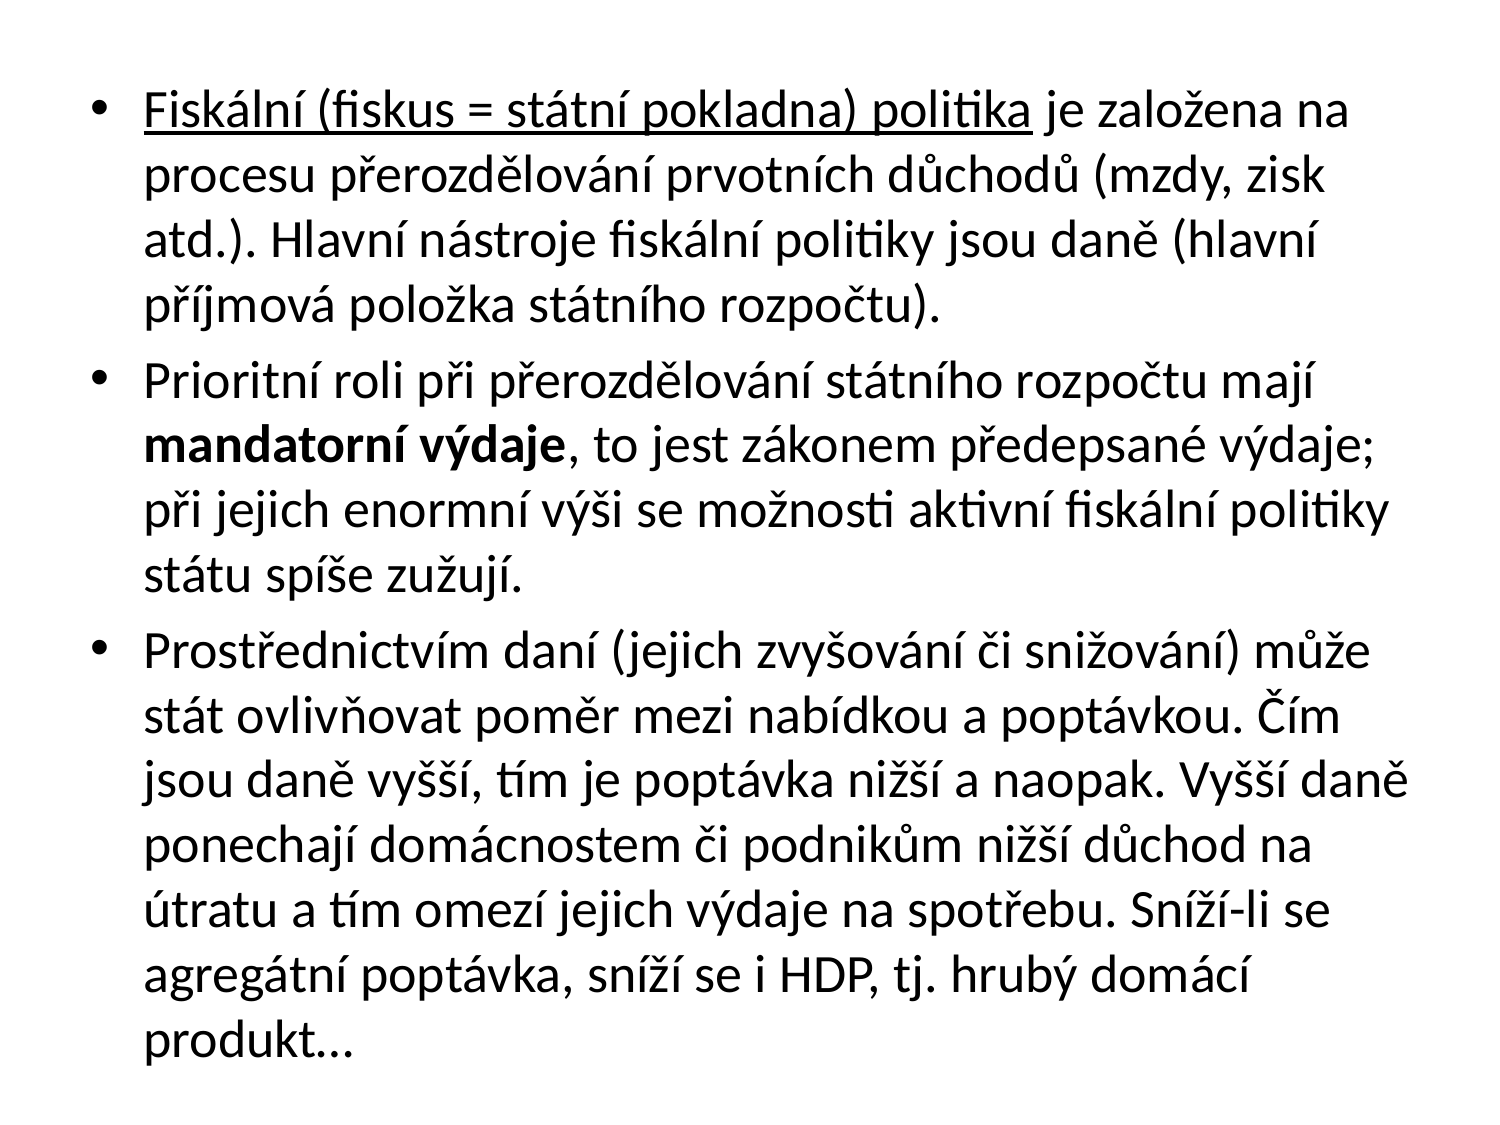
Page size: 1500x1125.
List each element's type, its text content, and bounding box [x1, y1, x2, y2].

list Fiskální (fiskus = státní pokladna) politika je založena na procesu přerozdělování prvotních důchodů (mzdy, zisk atd.). Hlavní nástroje fiskální politiky jsou daně (hlavní příjmová položka státního rozpočtu). Prioritní roli při přerozdělování státního rozpočtu mají mandatorní výdaje, to jest zákonem předepsané výdaje; při jejich enormní výši se možnosti aktivní fiskální politiky státu spíše zužují. Prostřednictvím daní (jejich zvyšování či snižování) může stát ovlivňovat poměr mezi nabídkou a poptávkou. Čím jsou daně vyšší, tím je poptávka nižší a naopak. Vyšší daně ponechají domácnostem či podnikům nižší důchod na útratu a tím omezí jejich výdaje na spotřebu. Sníží-li se agregátní poptávka, sníží se i HDP, tj. hrubý domácí produkt… [75, 66, 1425, 1083]
